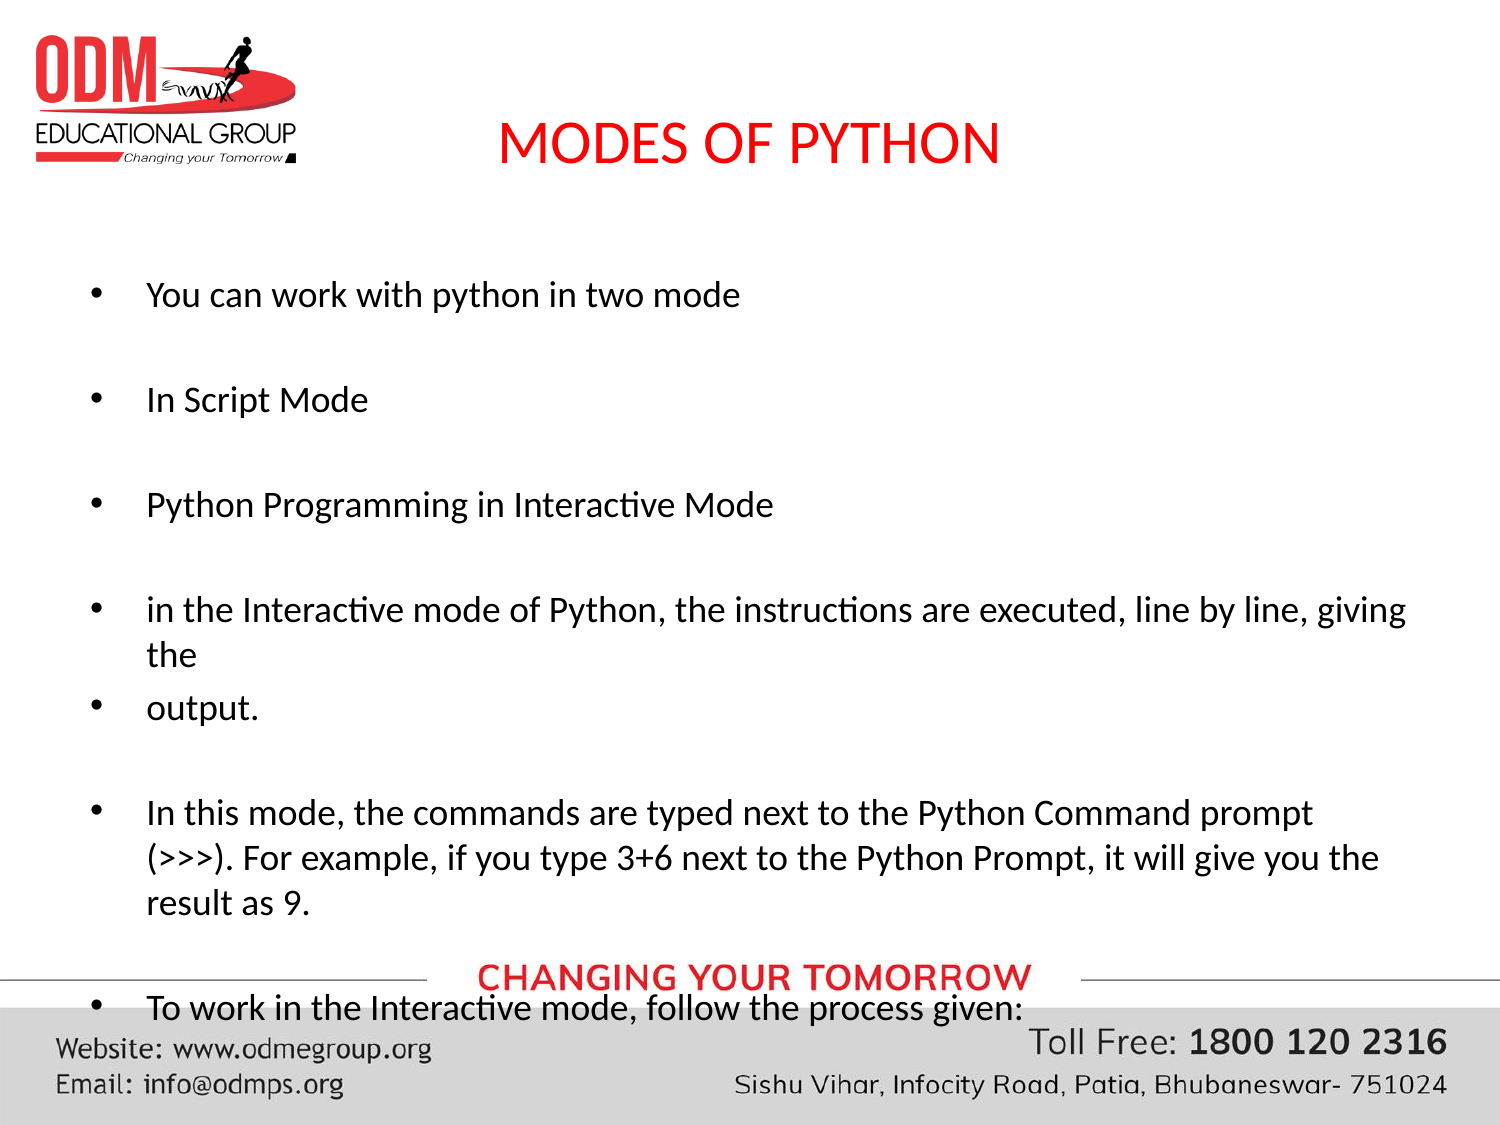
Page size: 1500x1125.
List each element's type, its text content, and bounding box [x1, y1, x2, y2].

list You can work with python in two mode In Script Mode Python Programming in Interactive Mode in the Interactive mode of Python, the instructions are executed, line by line, giving the output. In this mode, the commands are typed next to the Python Command prompt (>>>). For example, if you type 3+6 next to the Python Prompt, it will give you the result as 9. To work in the Interactive mode, follow the process given: [75, 262, 1425, 1005]
picture [36, 35, 296, 164]
title MODES OF PYTHON [75, 45, 1425, 233]
picture [0, 900, 1500, 1125]
